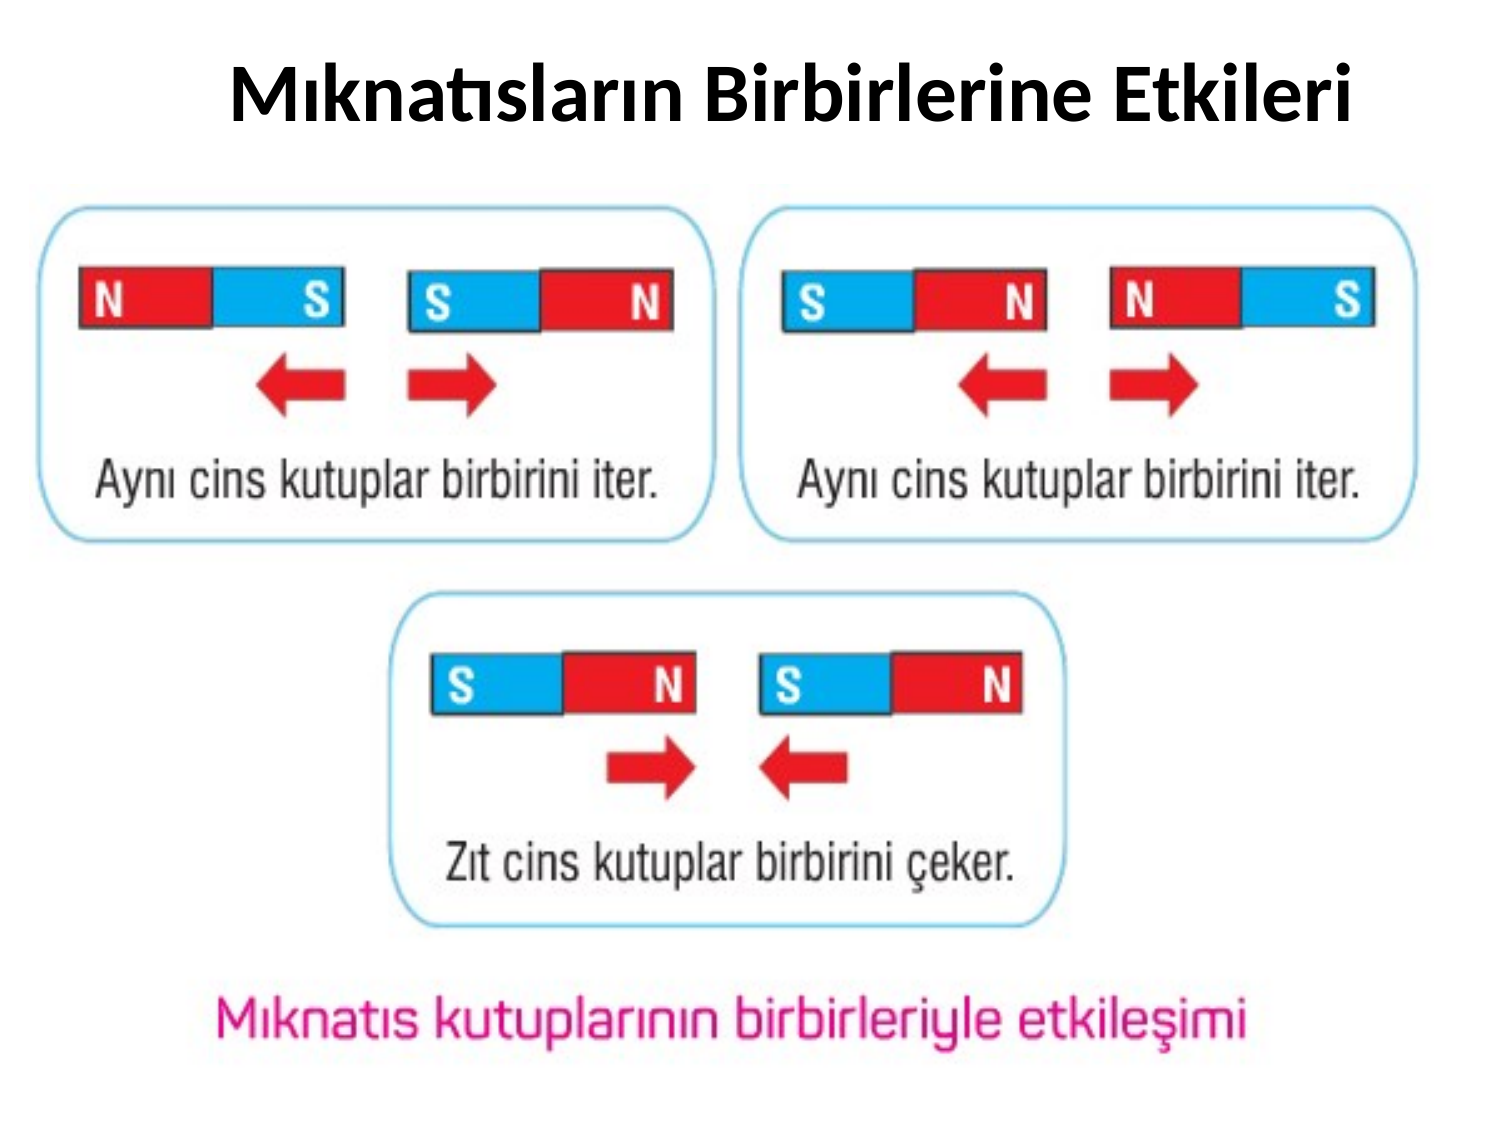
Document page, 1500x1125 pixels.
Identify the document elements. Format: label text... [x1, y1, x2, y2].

picture [29, 184, 1436, 1083]
text_box Mıknatısların Birbirlerine Etkileri [213, 31, 1370, 146]
